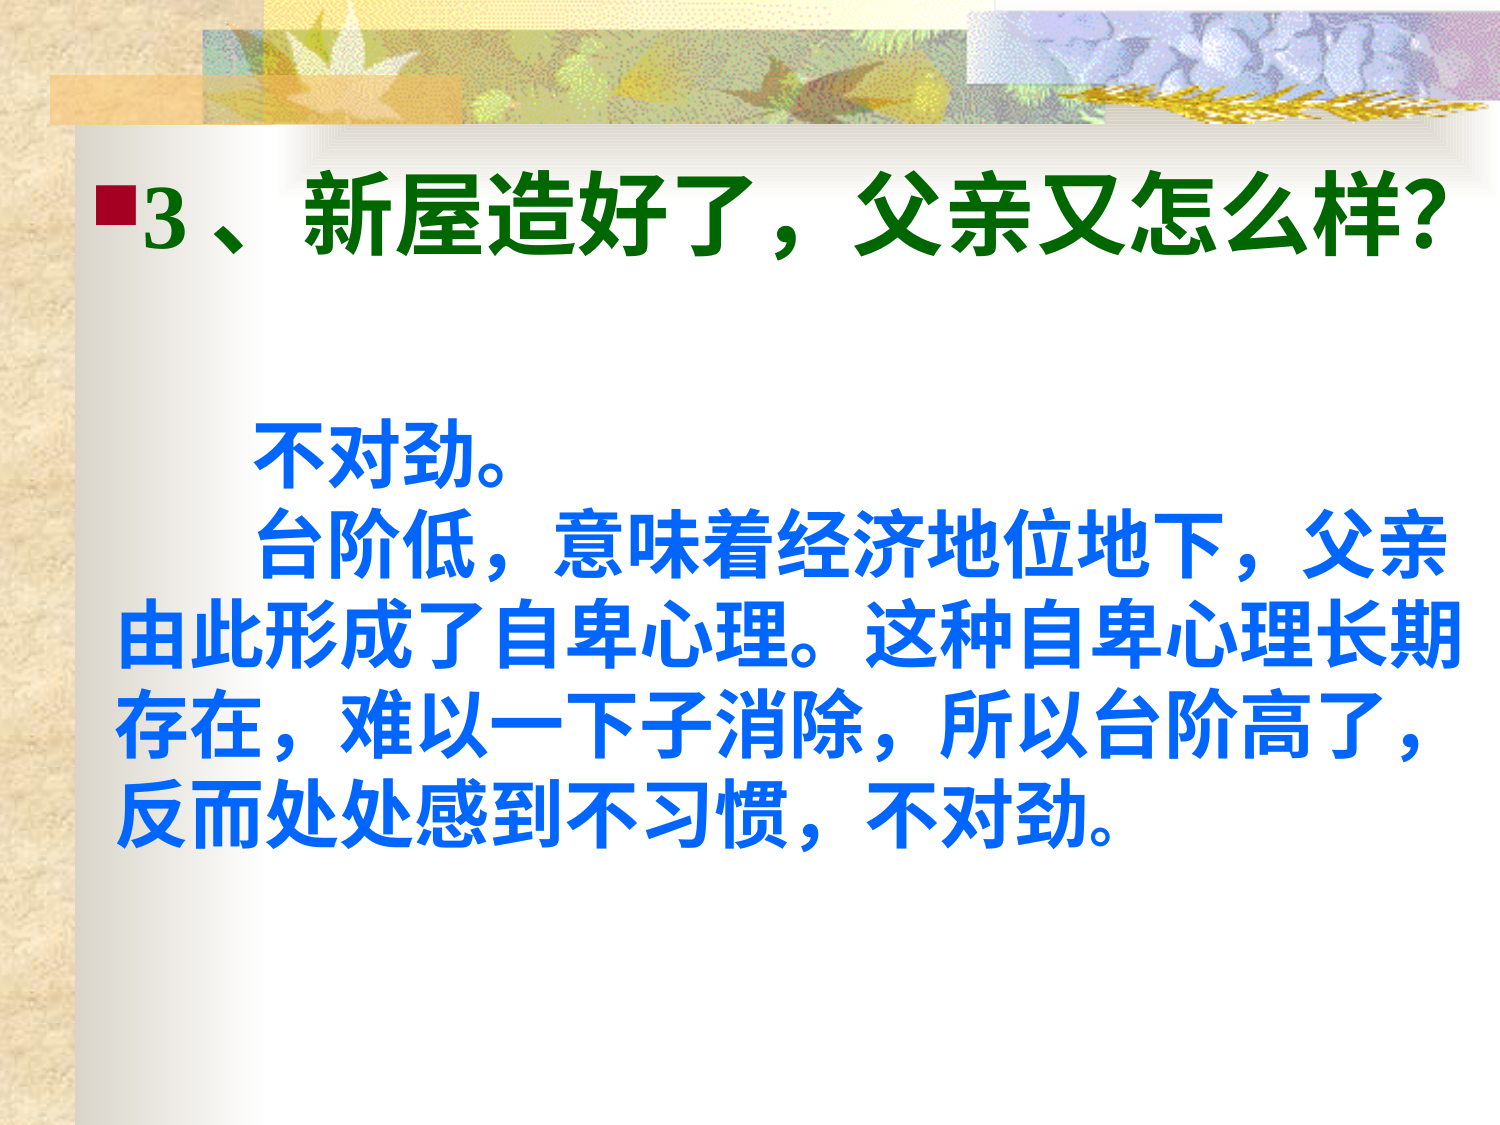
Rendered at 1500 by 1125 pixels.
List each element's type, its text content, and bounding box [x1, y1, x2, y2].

picture [0, 0, 1500, 1125]
text_box 3、新屋造好了，父亲又怎么样？ [75, 162, 1500, 277]
text_box 不对劲。zxxk 台阶低，意味着经济地位地下，父亲由此形成了自卑心理。这种自卑心理长期存在，难以一下子消除，所以台阶高了，反而处处感到不习惯，不对劲。 [99, 399, 1500, 865]
